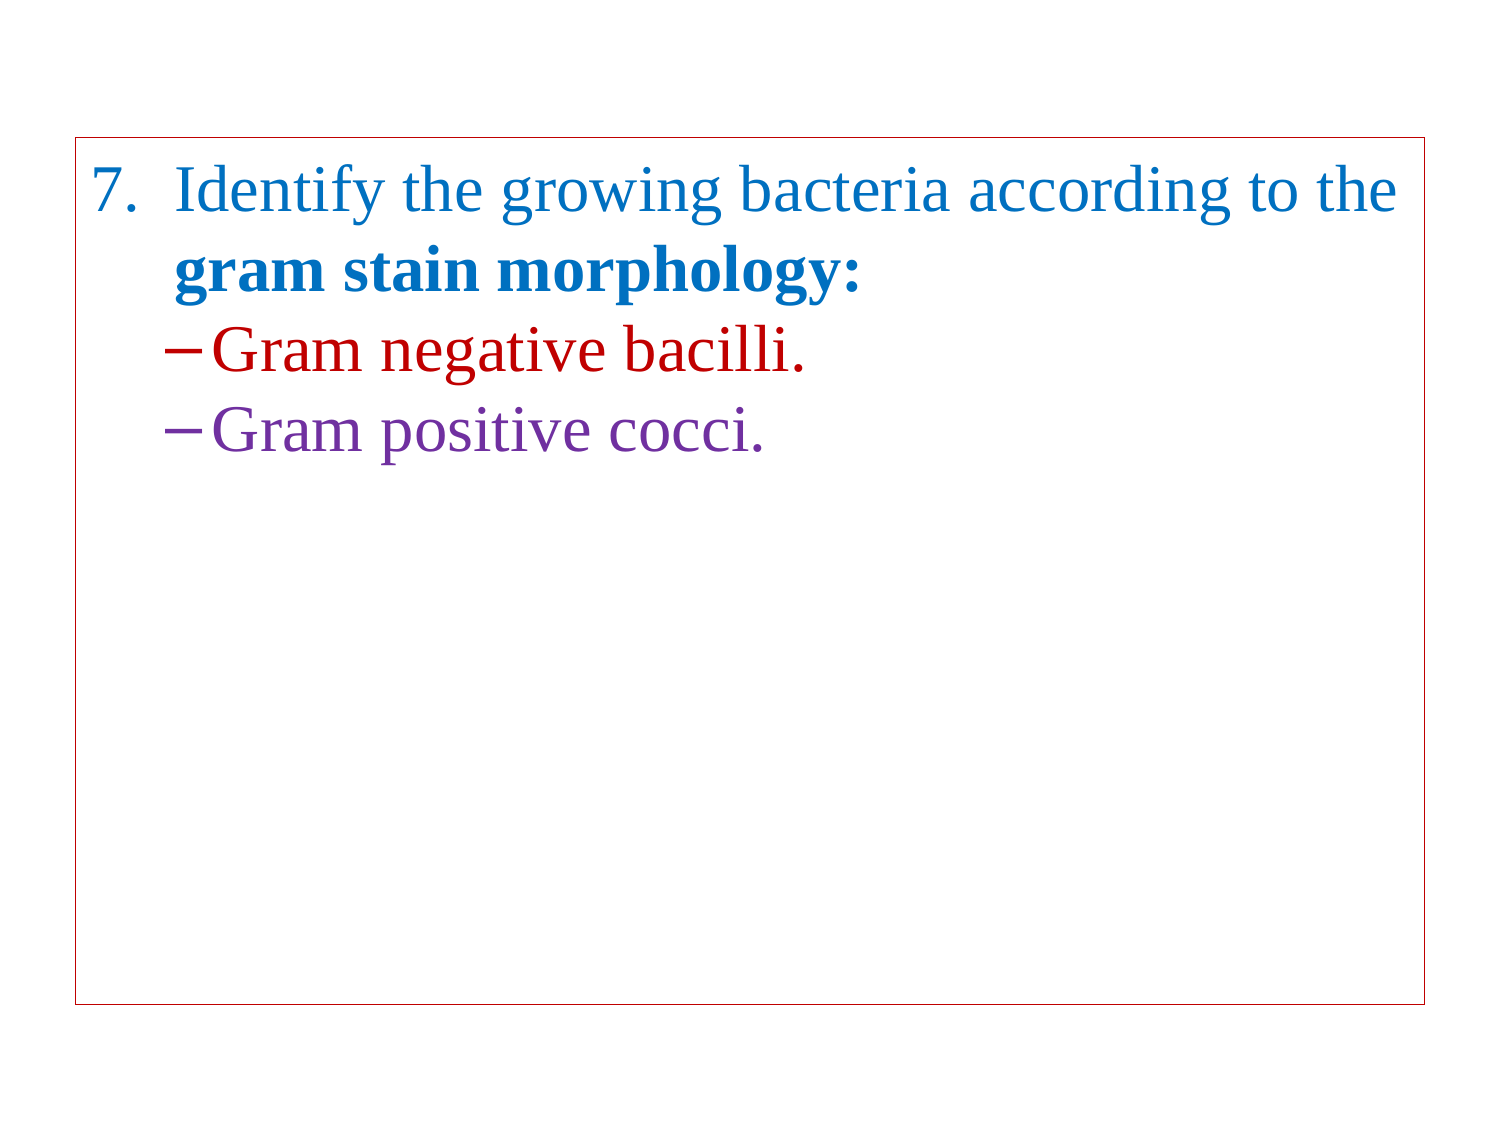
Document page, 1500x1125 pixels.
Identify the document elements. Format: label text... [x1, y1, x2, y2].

list Identify the growing bacteria according to the gram stain morphology: Gram negative bacilli. Gram positive cocci. [75, 137, 1425, 1005]
